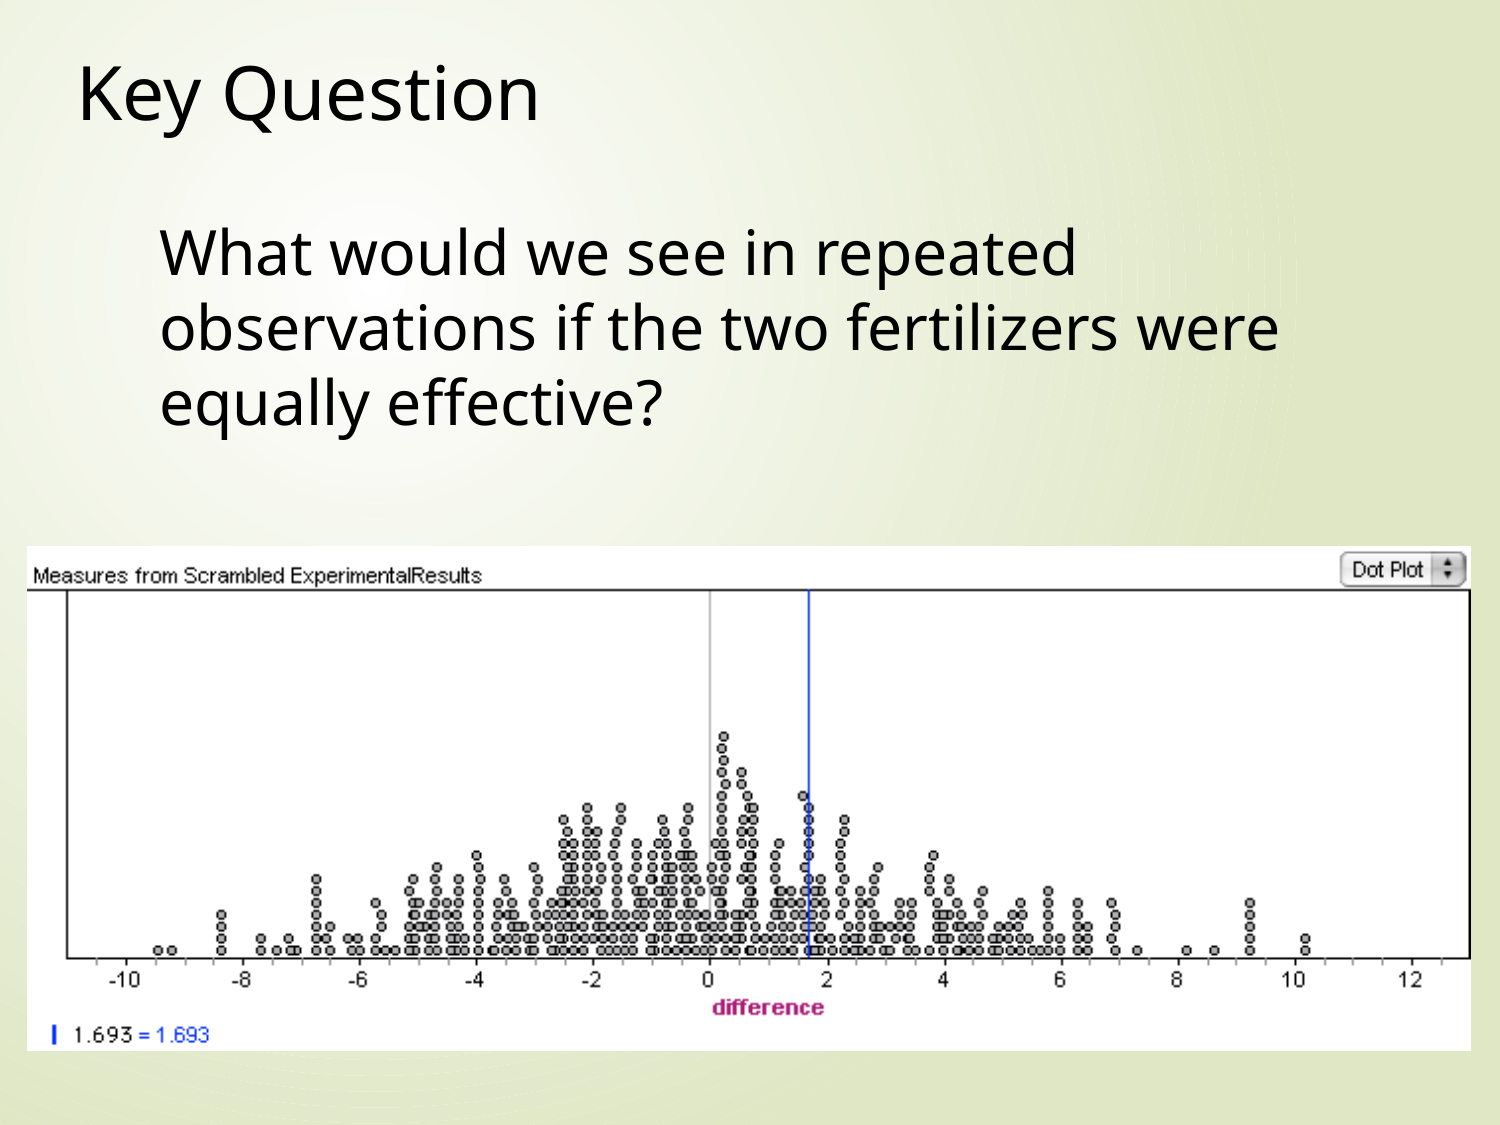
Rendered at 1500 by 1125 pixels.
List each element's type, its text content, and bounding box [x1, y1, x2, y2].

text_box What would we see in repeated observations if the two fertilizers were equally effective? [144, 205, 1399, 445]
picture [27, 546, 1471, 1051]
text_box Key Question [76, 29, 1291, 151]
